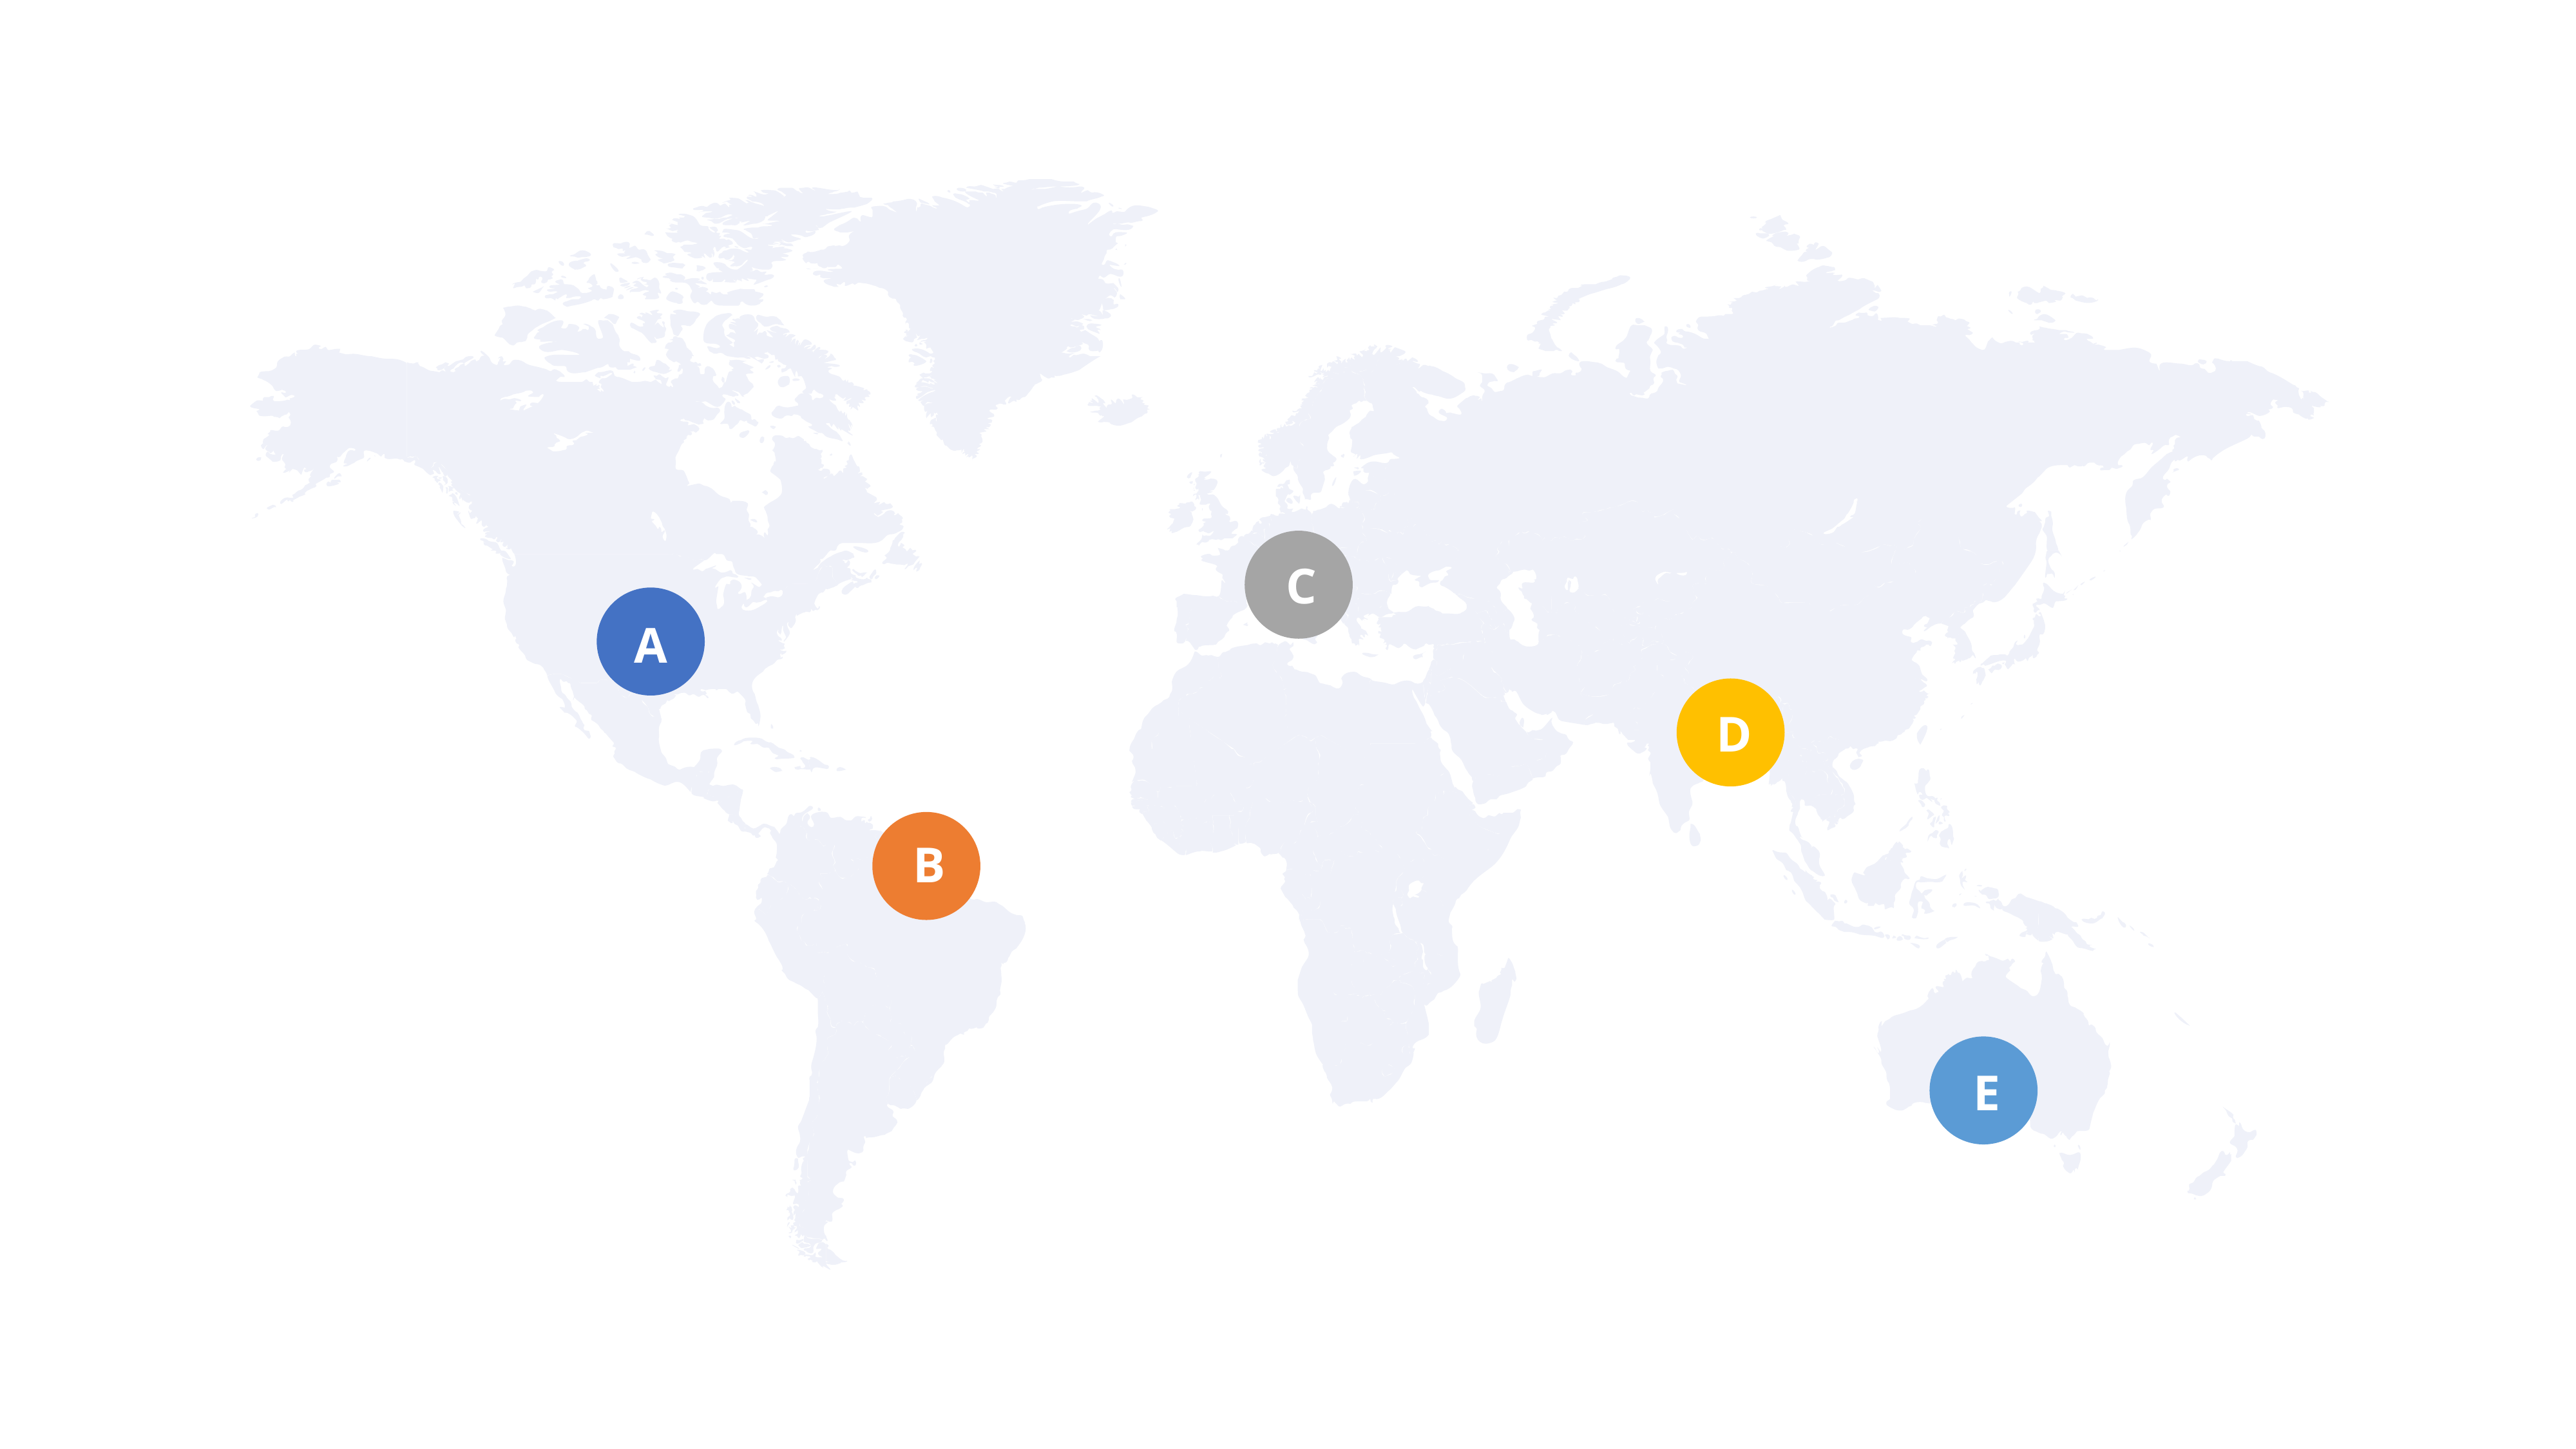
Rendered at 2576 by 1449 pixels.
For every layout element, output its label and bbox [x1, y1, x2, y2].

text_box [245, 179, 2331, 1270]
